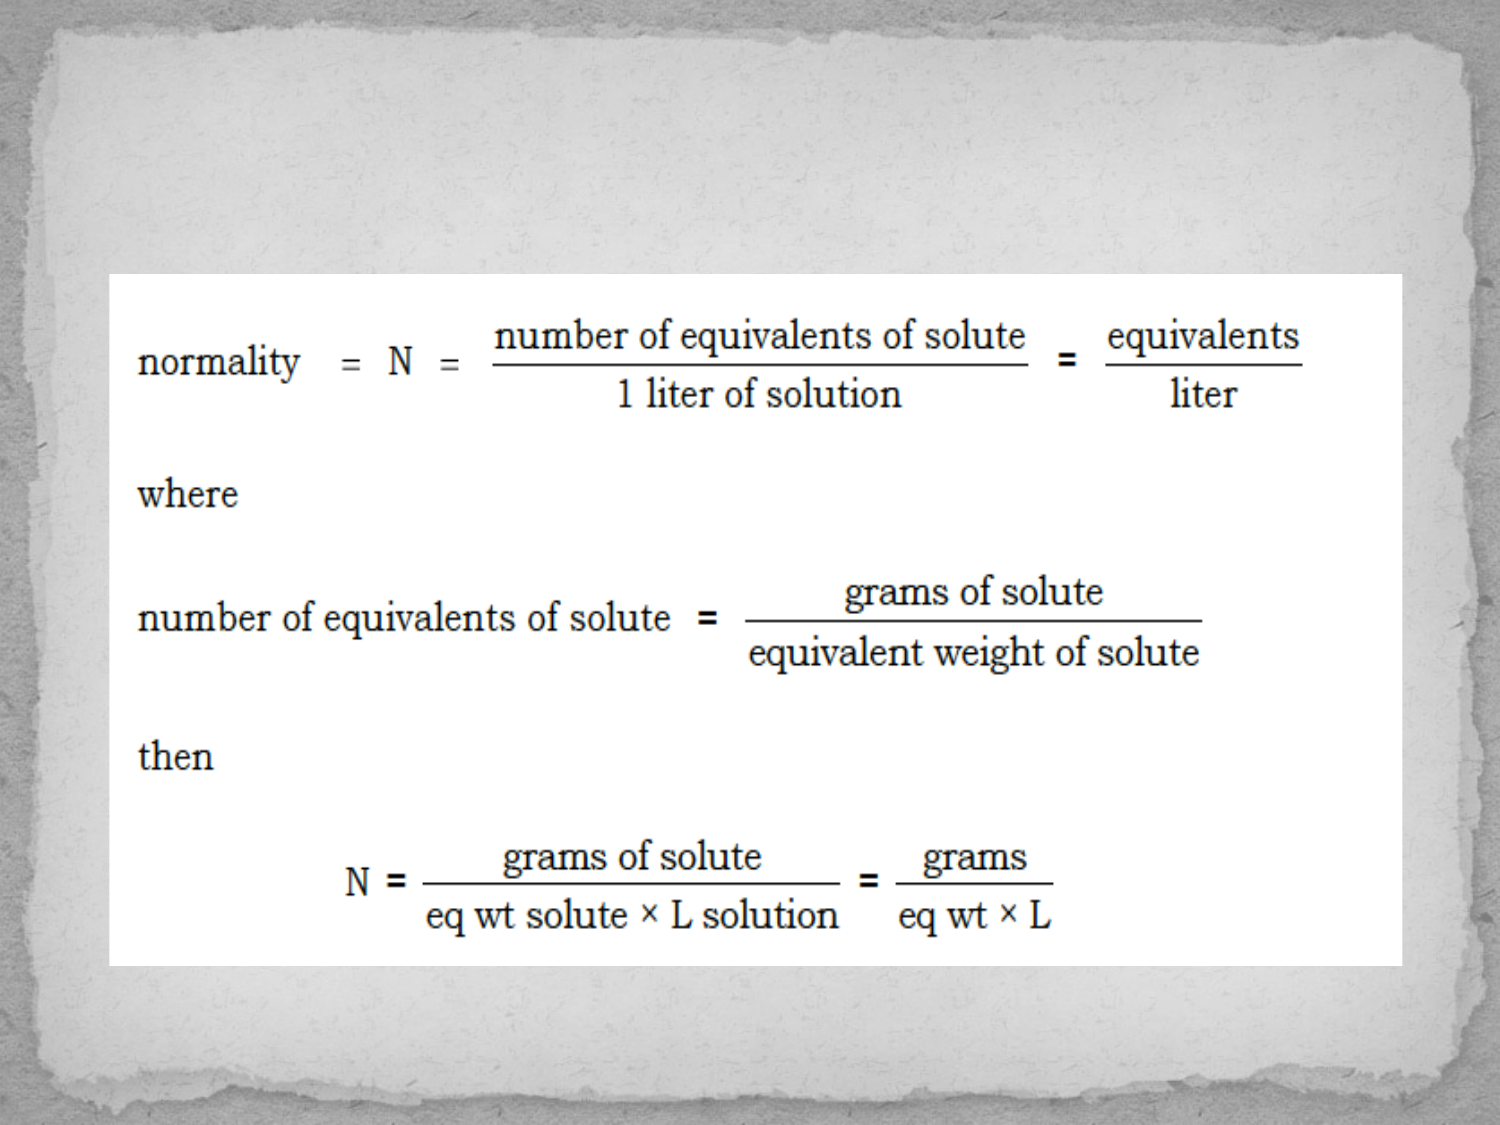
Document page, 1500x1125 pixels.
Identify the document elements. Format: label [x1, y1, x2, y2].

list [112, 277, 1400, 964]
